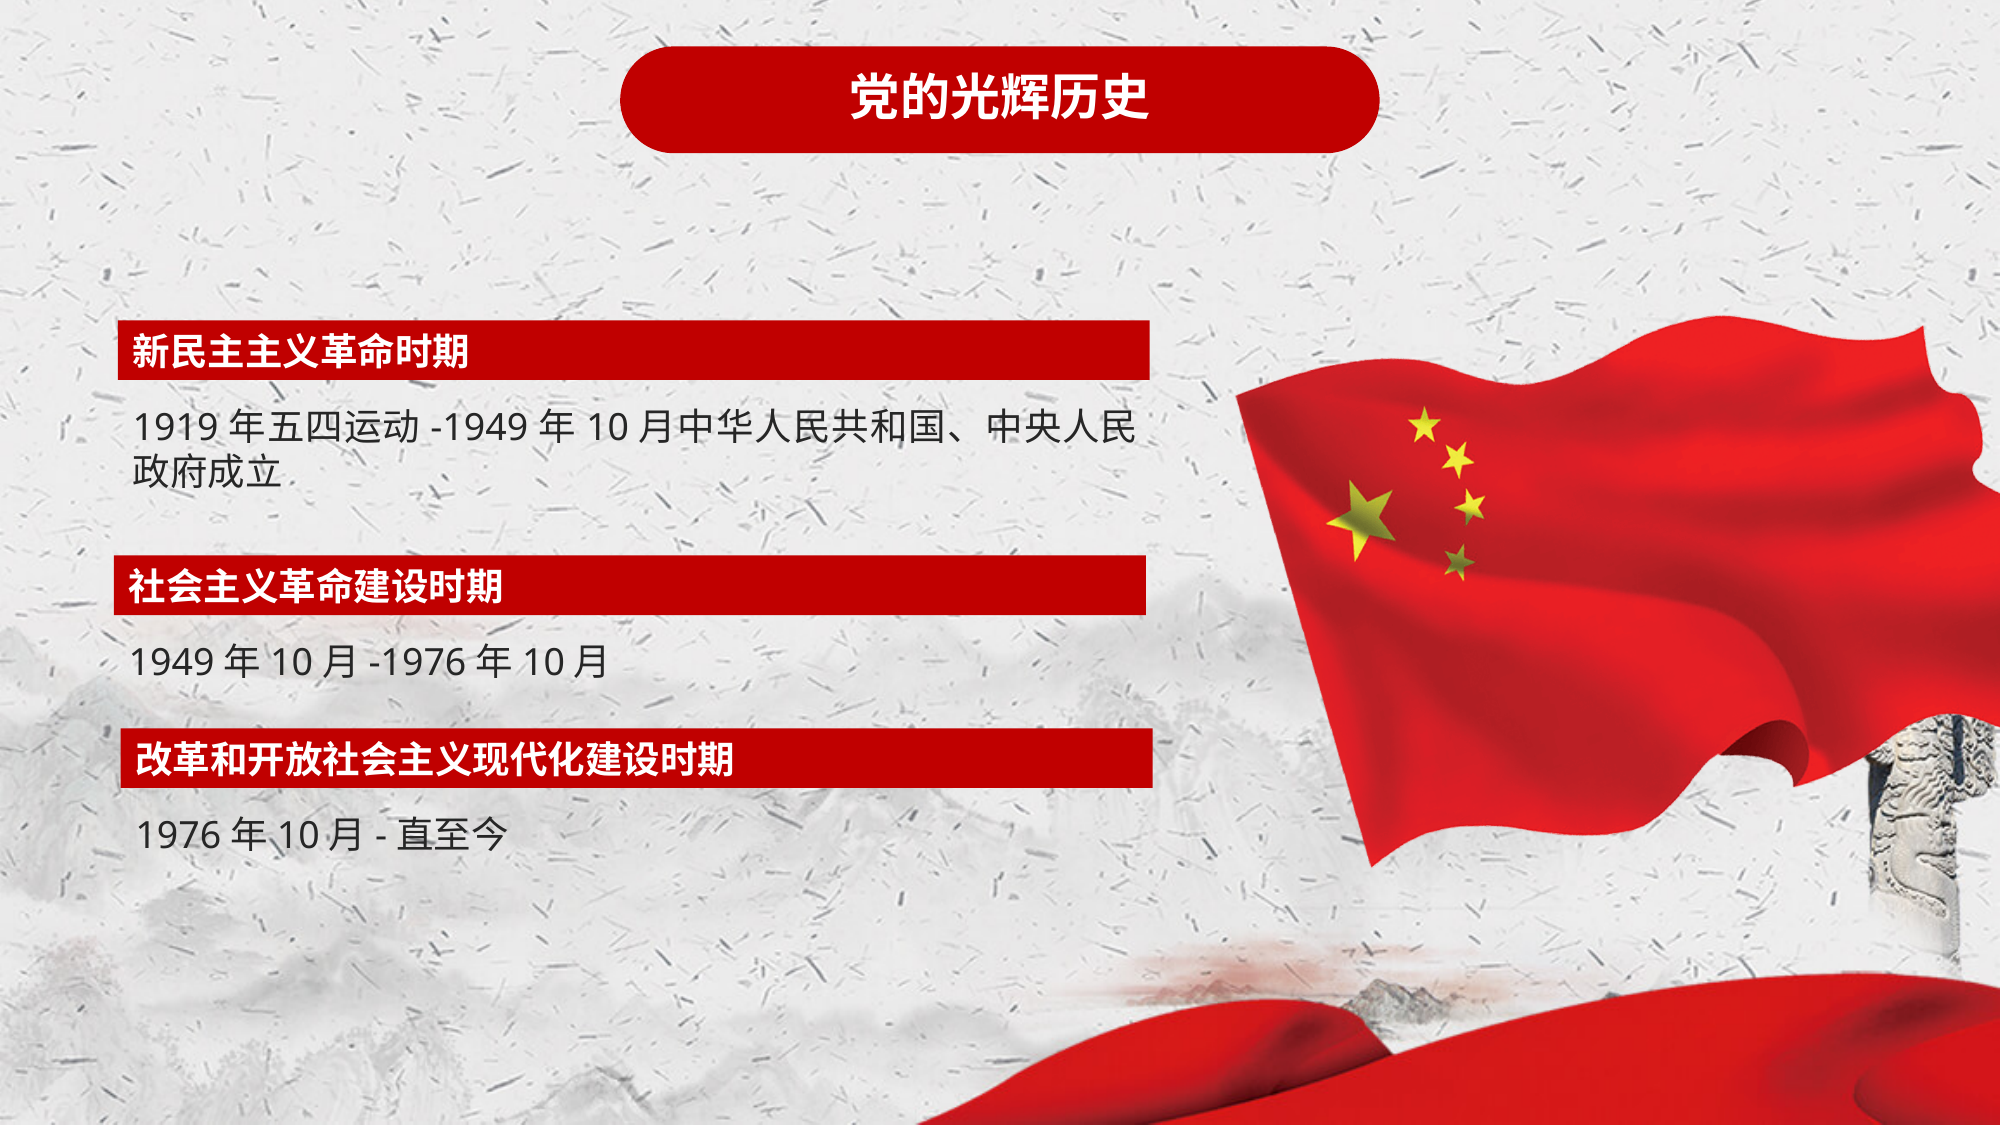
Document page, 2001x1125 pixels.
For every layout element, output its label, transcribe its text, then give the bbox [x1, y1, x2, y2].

text_box 社会主义革命建设时期 [113, 555, 1146, 616]
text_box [620, 42, 1380, 154]
text_box 1949年10月-1976年10月 [113, 630, 1150, 691]
text_box 新民主主义革命时期 [117, 320, 1150, 380]
picture [0, 0, 2000, 1125]
text_box 1976年10月-直至今 [120, 803, 1157, 864]
text_box 1919年五四运动-1949年10月中华人民共和国、中央人民政府成立 [117, 395, 1154, 501]
text_box 改革和开放社会主义现代化建设时期 [120, 728, 1153, 788]
